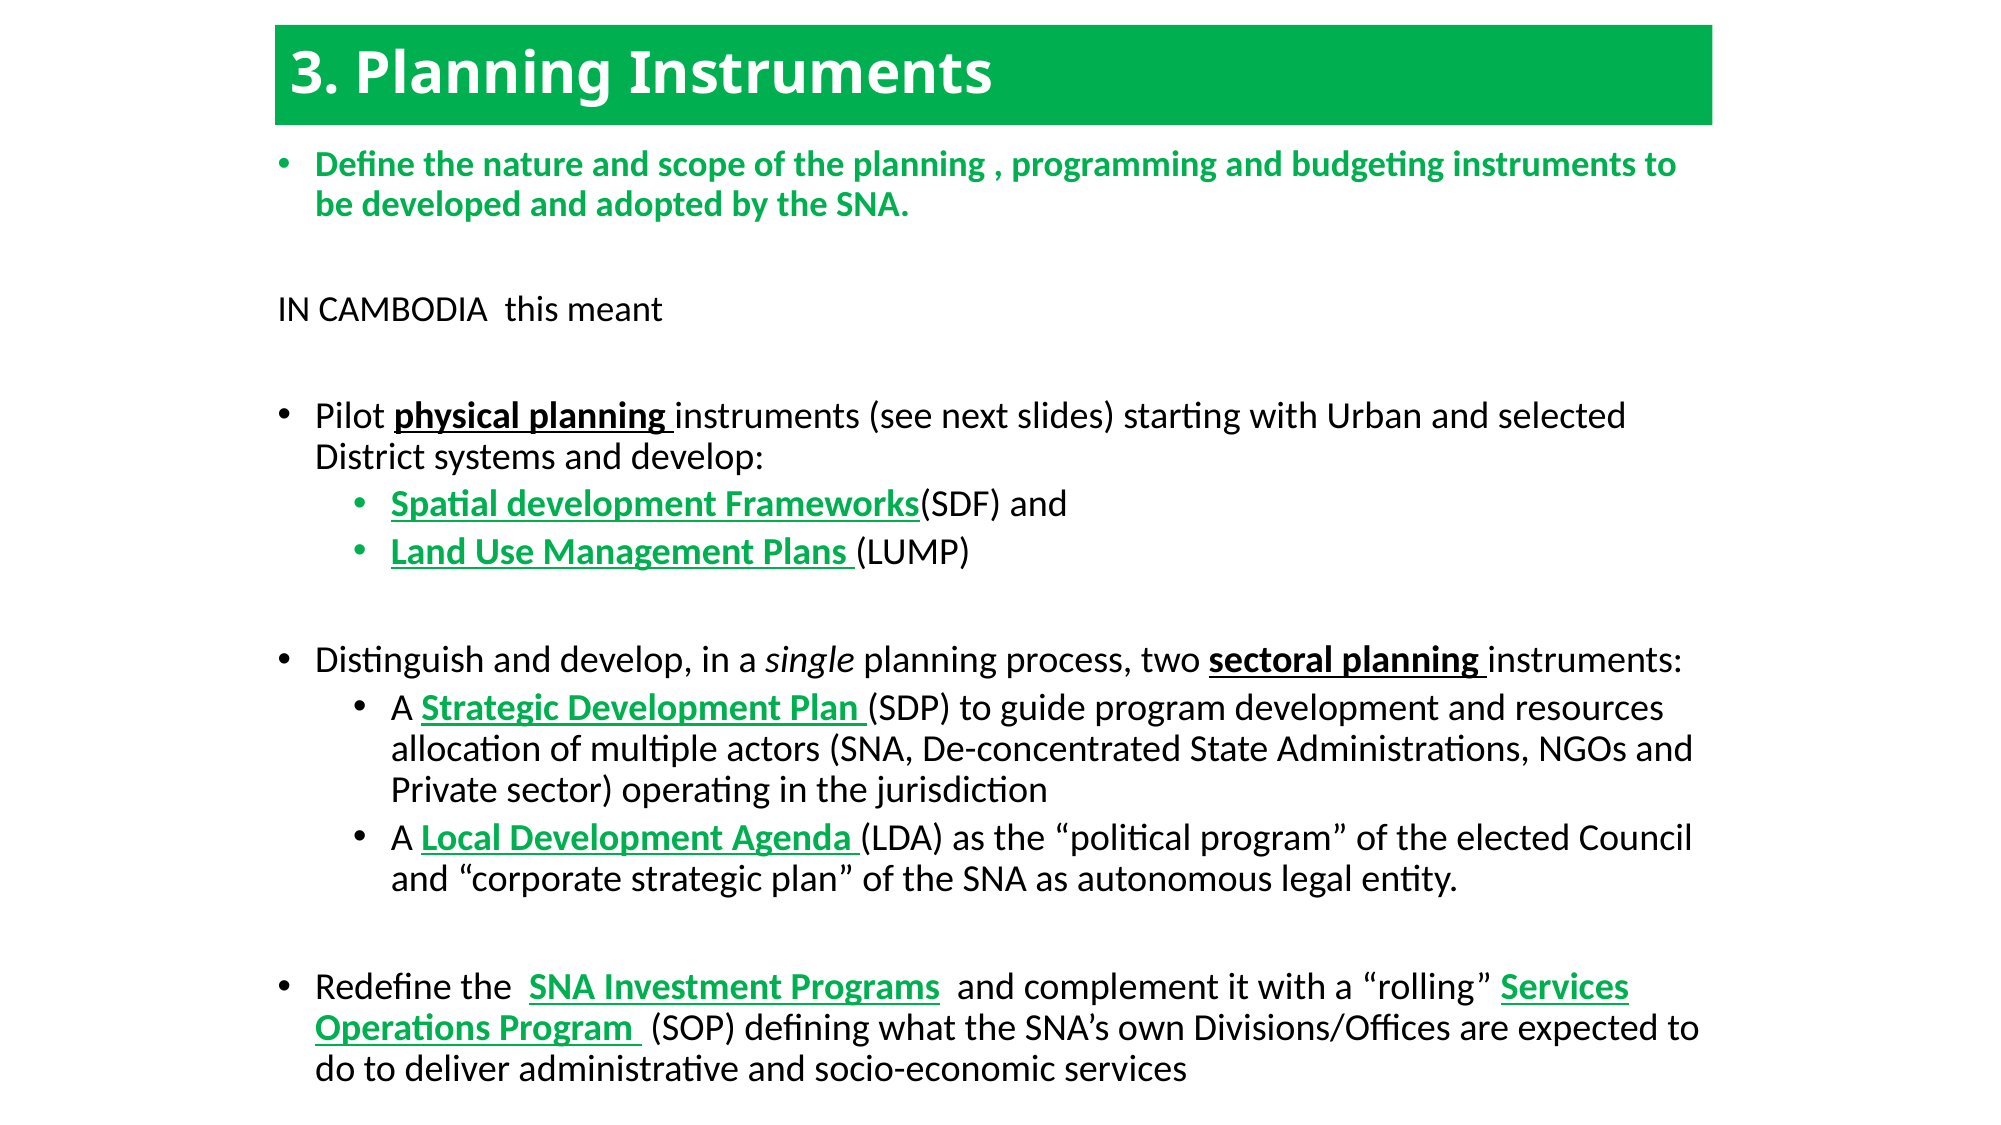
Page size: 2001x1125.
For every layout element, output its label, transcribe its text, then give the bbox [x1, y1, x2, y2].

title 3. Planning Instruments [275, 24, 1713, 125]
list Define the nature and scope of the planning , programming and budgeting instruments to be developed and adopted by the SNA. IN CAMBODIA this meant Pilot physical planning instruments (see next slides) starting with Urban and selected District systems and develop: Spatial development Frameworks(SDF) and Land Use Management Plans (LUMP) Distinguish and develop, in a single planning process, two sectoral planning instruments: A Strategic Development Plan (SDP) to guide program development and resources allocation of multiple actors (SNA, De-concentrated State Administrations, NGOs and Private sector) operating in the jurisdiction A Local Development Agenda (LDA) as the “political program” of the elected Council and “corporate strategic plan” of the SNA as autonomous legal entity. Redefine the SNA Investment Programs and complement it with a “rolling” Services Operations Program (SOP) defining what the SNA’s own Divisions/Offices are expected to do to deliver administrative and socio-economic services [262, 137, 1725, 1113]
